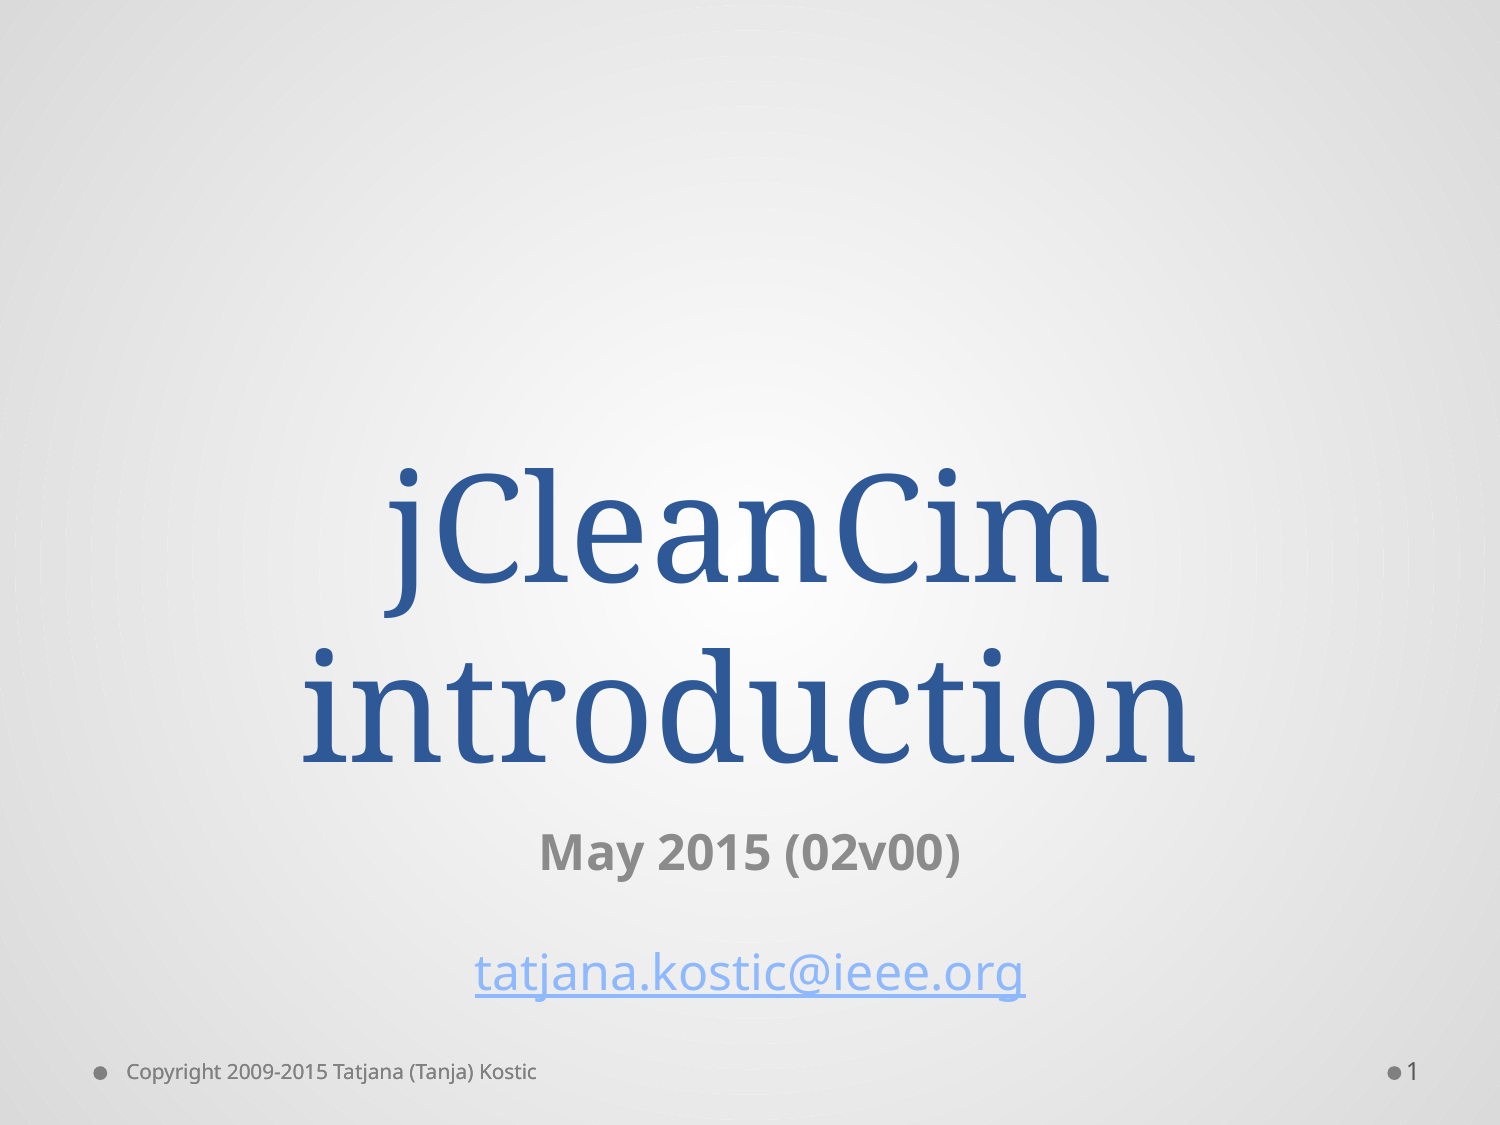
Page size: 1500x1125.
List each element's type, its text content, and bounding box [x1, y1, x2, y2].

title jCleanCim introduction [112, 99, 1388, 800]
slide_number 1 [1401, 1042, 1494, 1103]
subtitle May 2015 (02v00) tatjana.kostic@ieee.org [225, 812, 1275, 1013]
